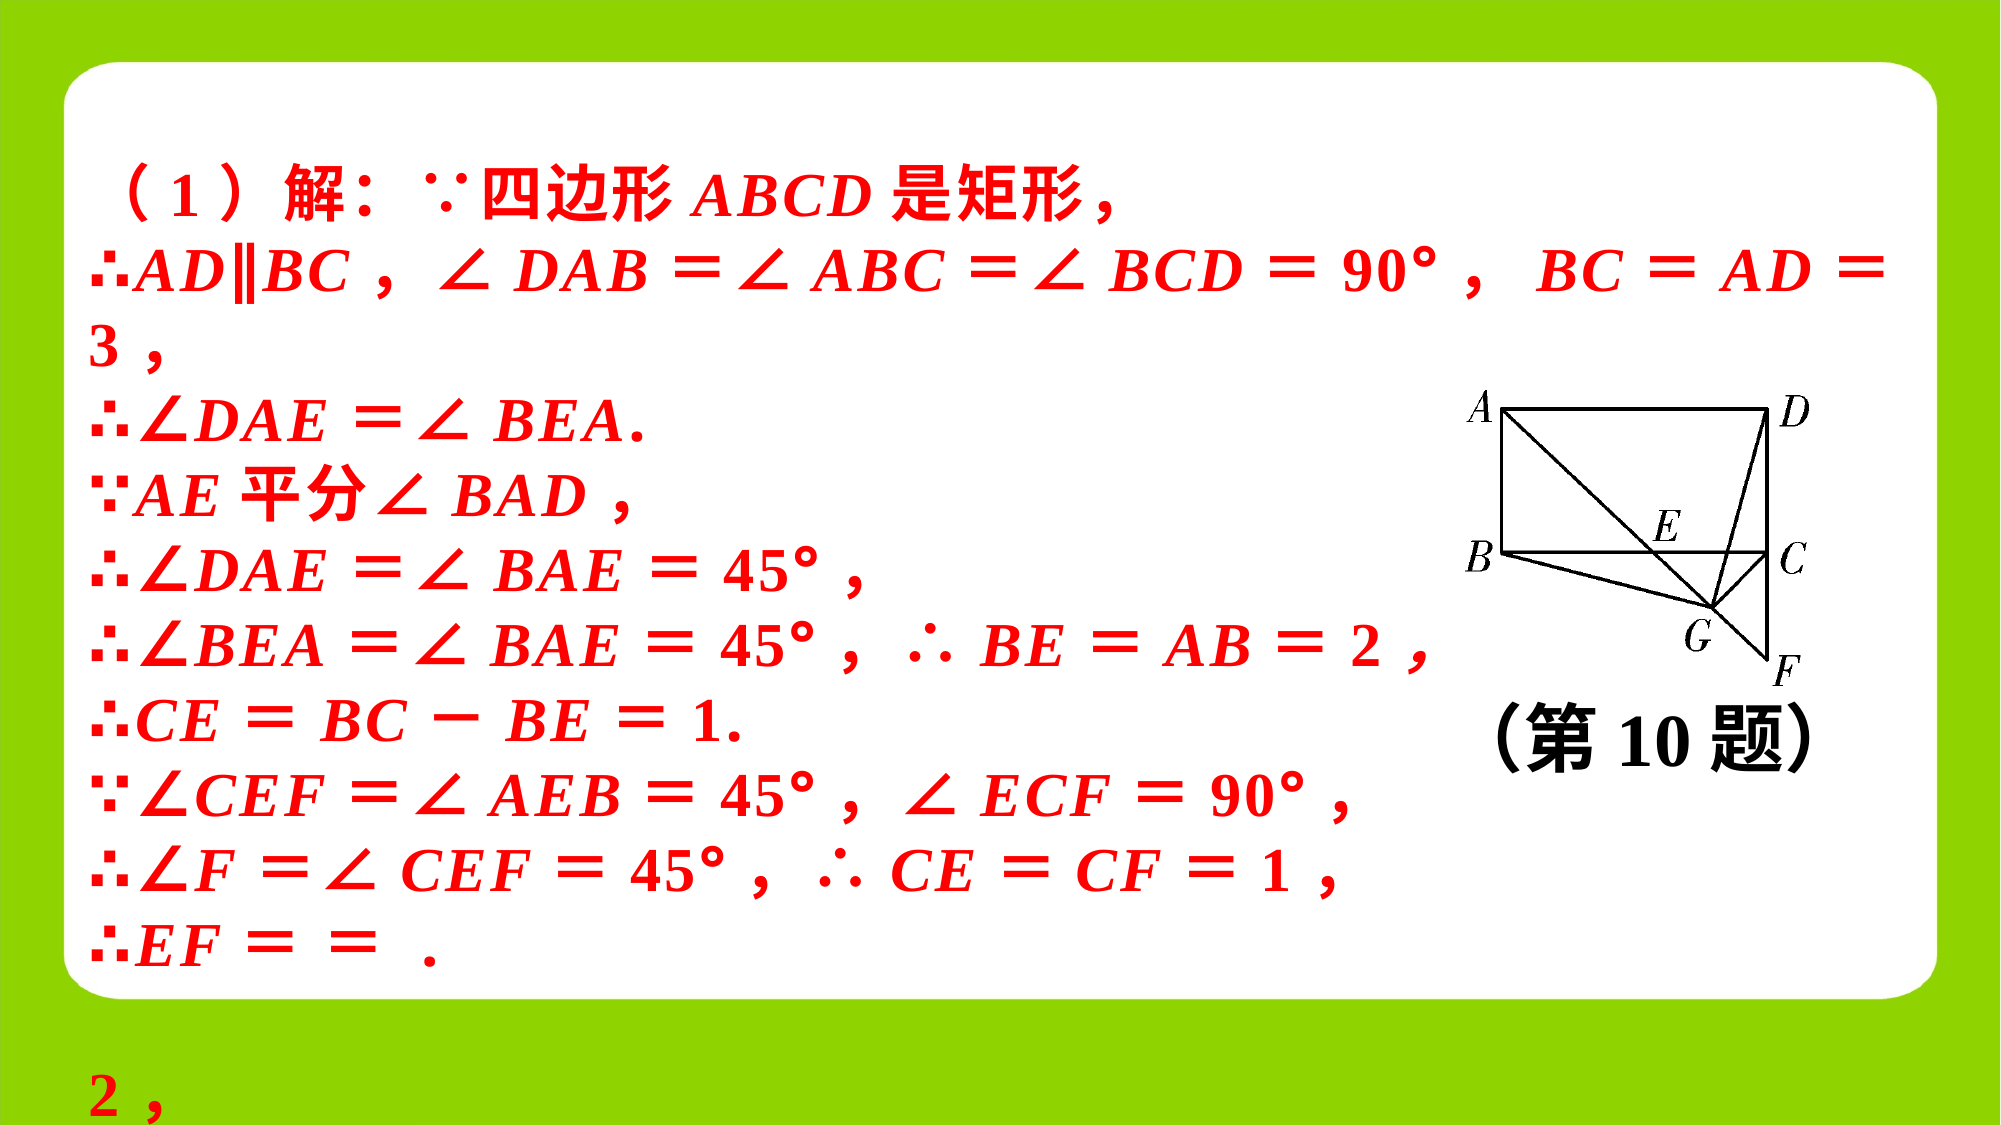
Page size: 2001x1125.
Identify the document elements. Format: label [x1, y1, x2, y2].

text_box [1448, 390, 1829, 782]
picture [0, 0, 2001, 1125]
